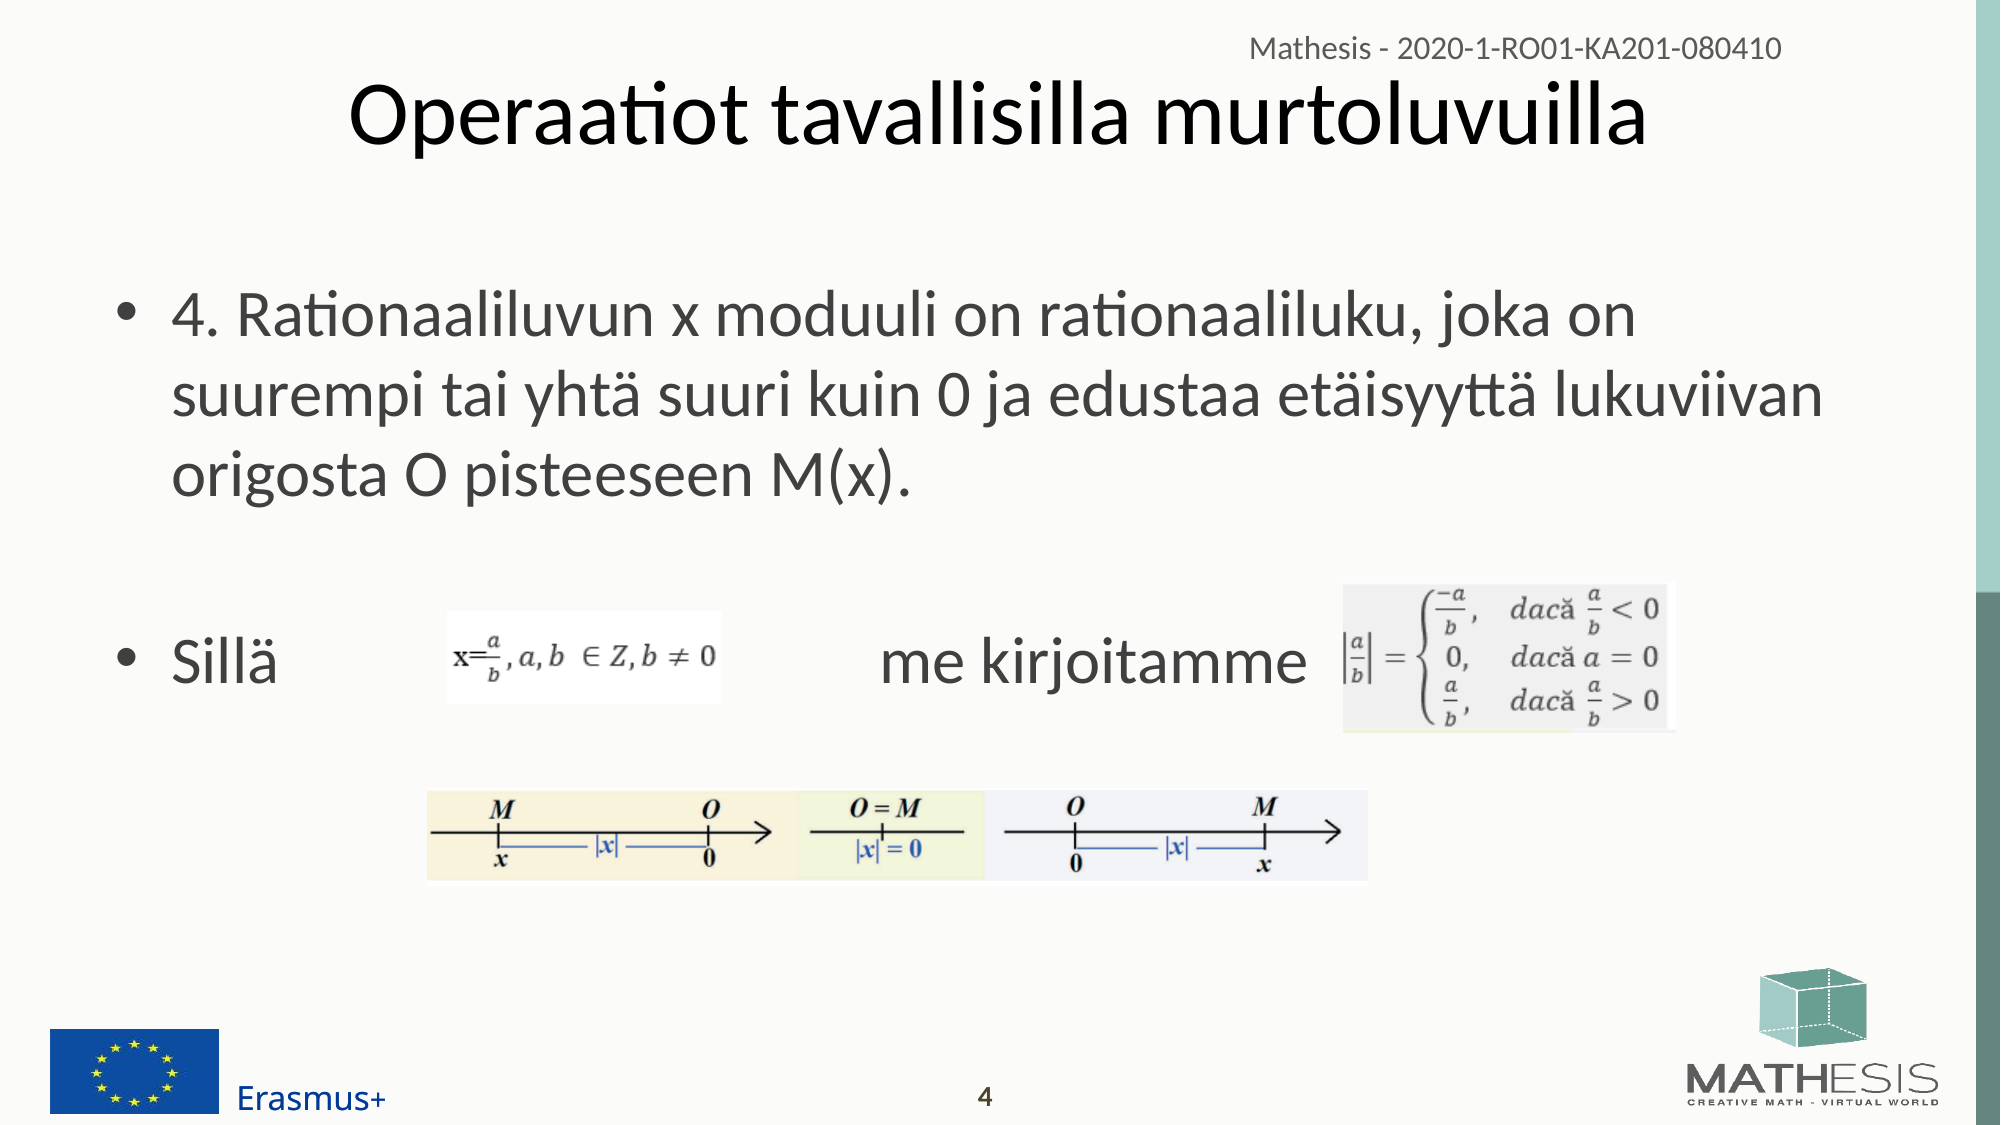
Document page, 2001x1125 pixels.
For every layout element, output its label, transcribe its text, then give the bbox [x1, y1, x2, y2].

picture [426, 788, 1368, 886]
list 4. Rationaaliluvun x moduuli on rationaaliluku, joka on suurempi tai yhtä suuri kuin 0 ja edustaa etäisyyttä lukuviivan origosta O pisteeseen M(x). Sillä me kirjoitamme [99, 262, 1900, 1005]
picture [447, 611, 722, 705]
title Operaatiot tavallisilla murtoluvuilla [99, 45, 1900, 233]
picture [50, 1029, 219, 1114]
picture [1343, 582, 1676, 733]
